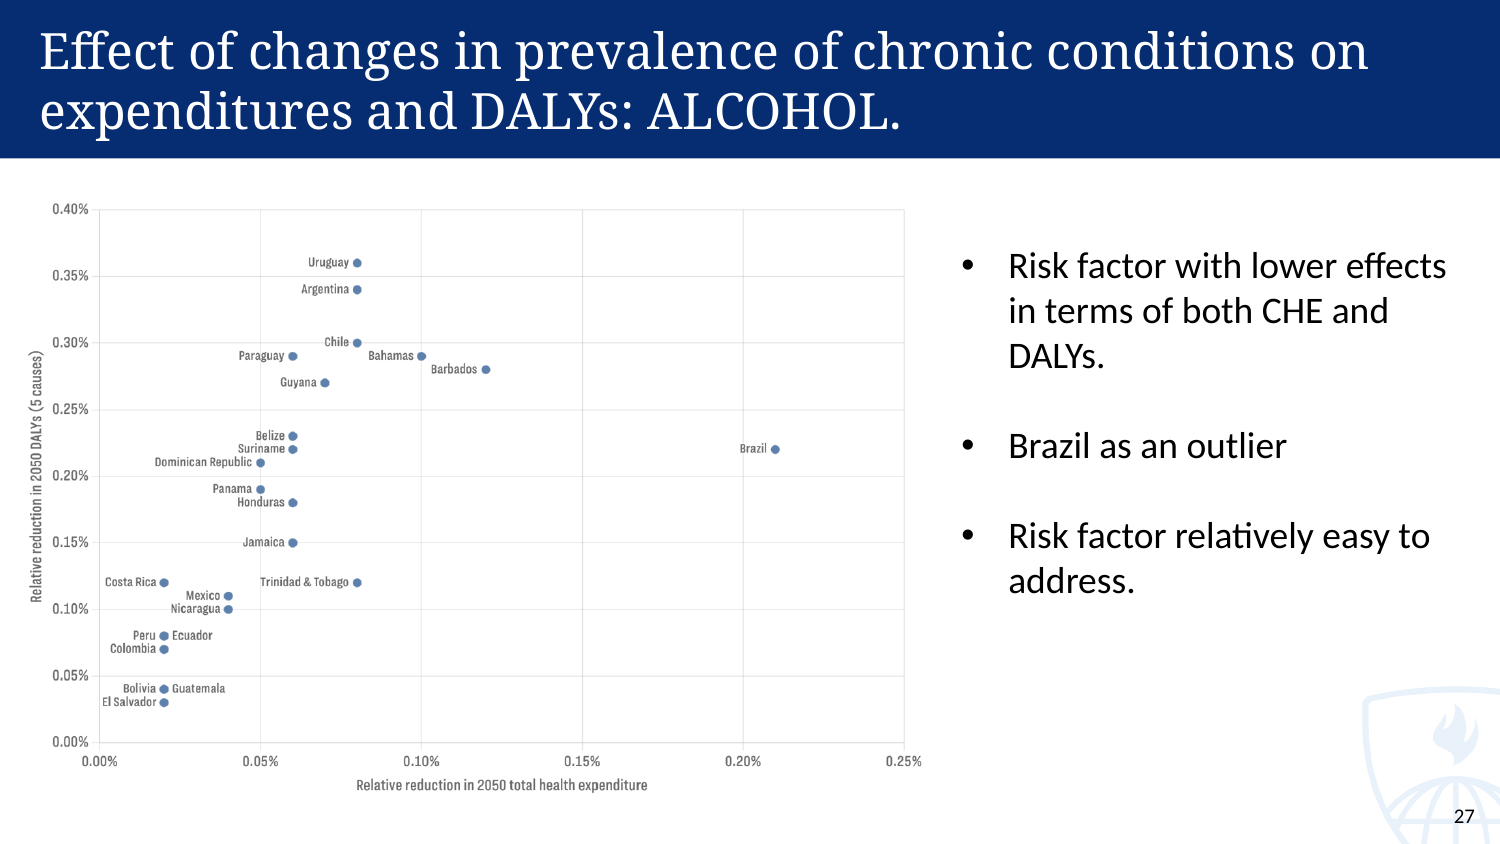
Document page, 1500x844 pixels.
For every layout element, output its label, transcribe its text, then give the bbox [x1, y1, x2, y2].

title Effect of changes in prevalence of chronic conditions on expenditures and DALYs: ALCOHOL. [24, 8, 1478, 150]
picture [24, 197, 925, 799]
picture [1360, 684, 1500, 844]
slide_number 27 [1368, 783, 1475, 829]
text_box Risk factor with lower effects in terms of both CHE and DALYs. Brazil as an outlier Risk factor relatively easy to address. [946, 234, 1478, 654]
